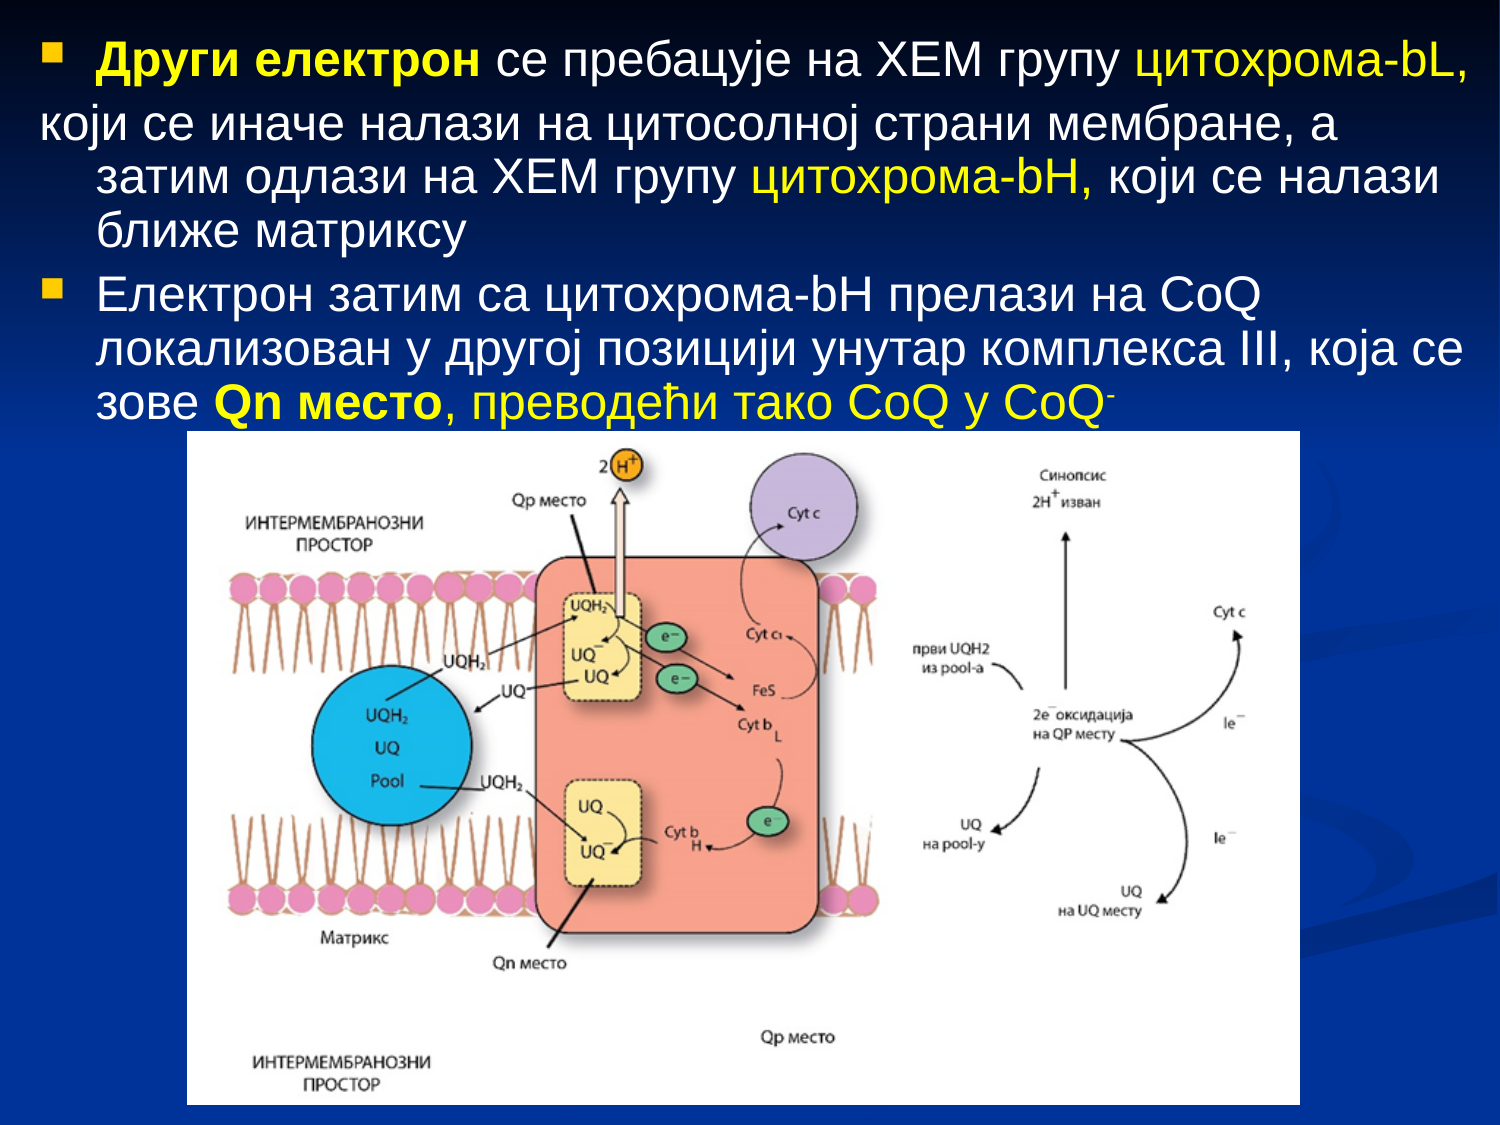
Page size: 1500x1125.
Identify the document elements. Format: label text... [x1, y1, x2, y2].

picture [187, 430, 1301, 1105]
list Други електрон се пребацује на ХЕМ групу цитохрома-bL, који се иначе налази на цитосолној страни мембране, а затим одлази на ХЕМ групу цитохрома-bH, који се налази ближе матриксу Електрон затим са цитохрома-bH прелази на CоQ локализован у другој позицији унутар комплекса III, која се зове Qn место, преводећи тако CоQ у CоQ- [24, 25, 1496, 523]
